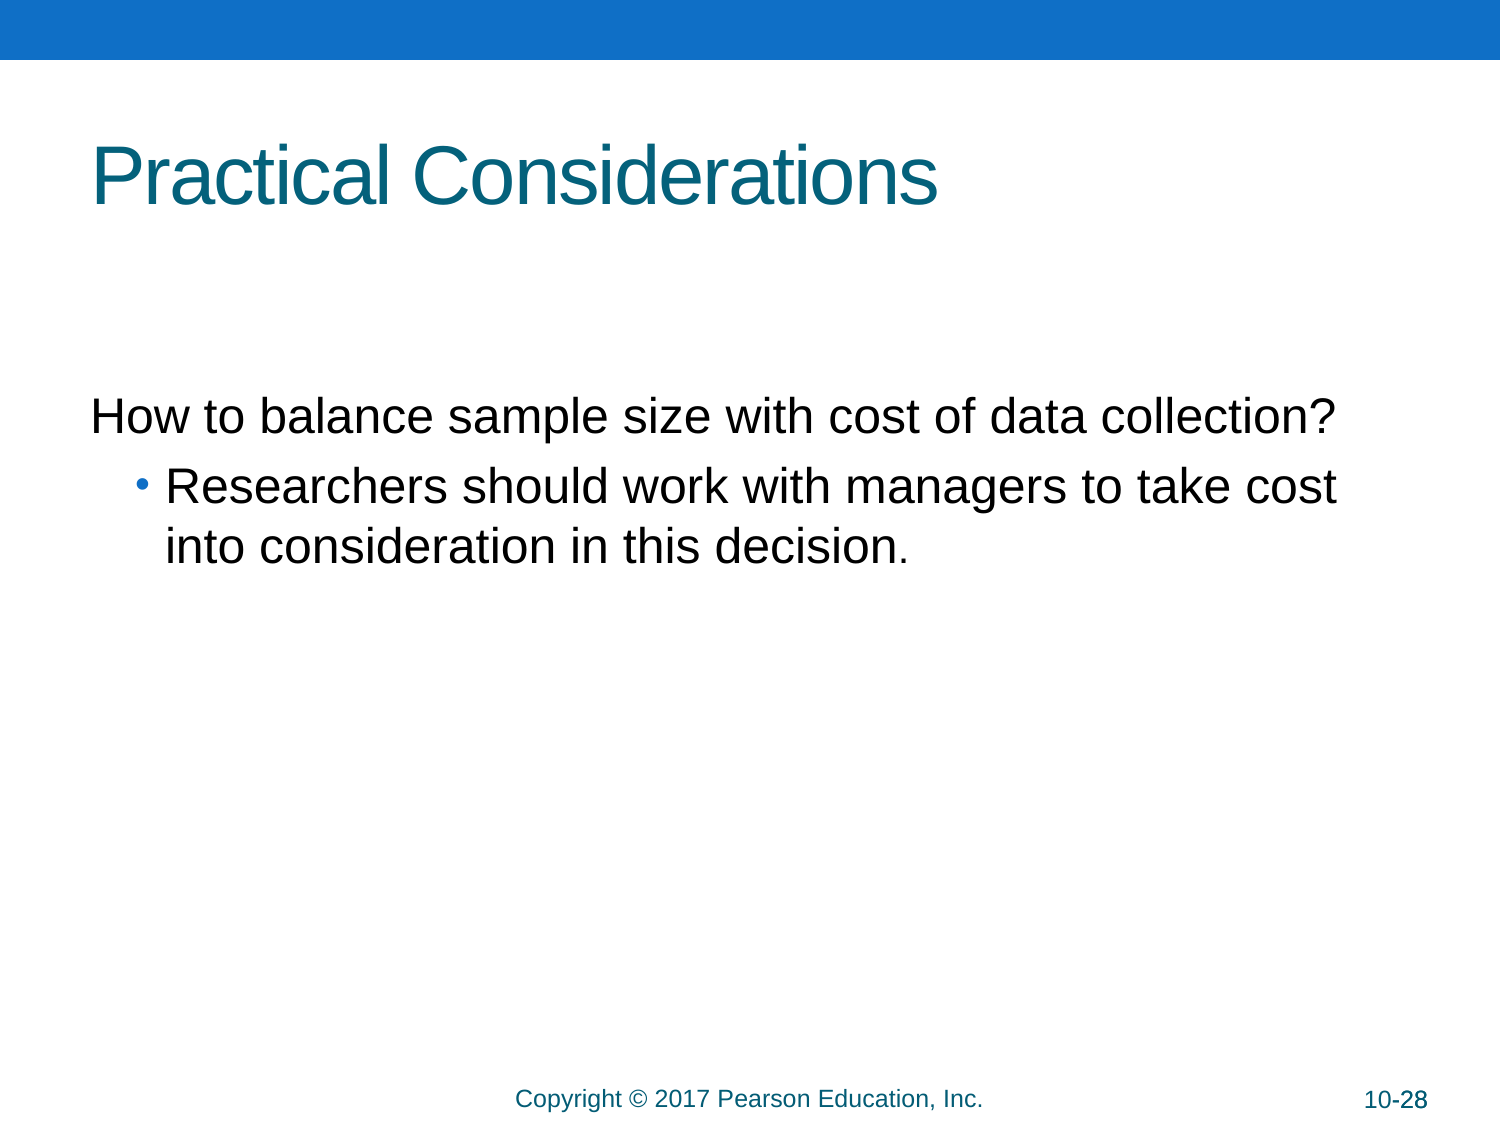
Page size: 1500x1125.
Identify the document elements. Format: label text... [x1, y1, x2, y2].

list How to balance sample size with cost of data collection? Researchers should work with managers to take cost into consideration in this decision. [75, 376, 1425, 1125]
title Practical Considerations [75, 90, 1425, 253]
